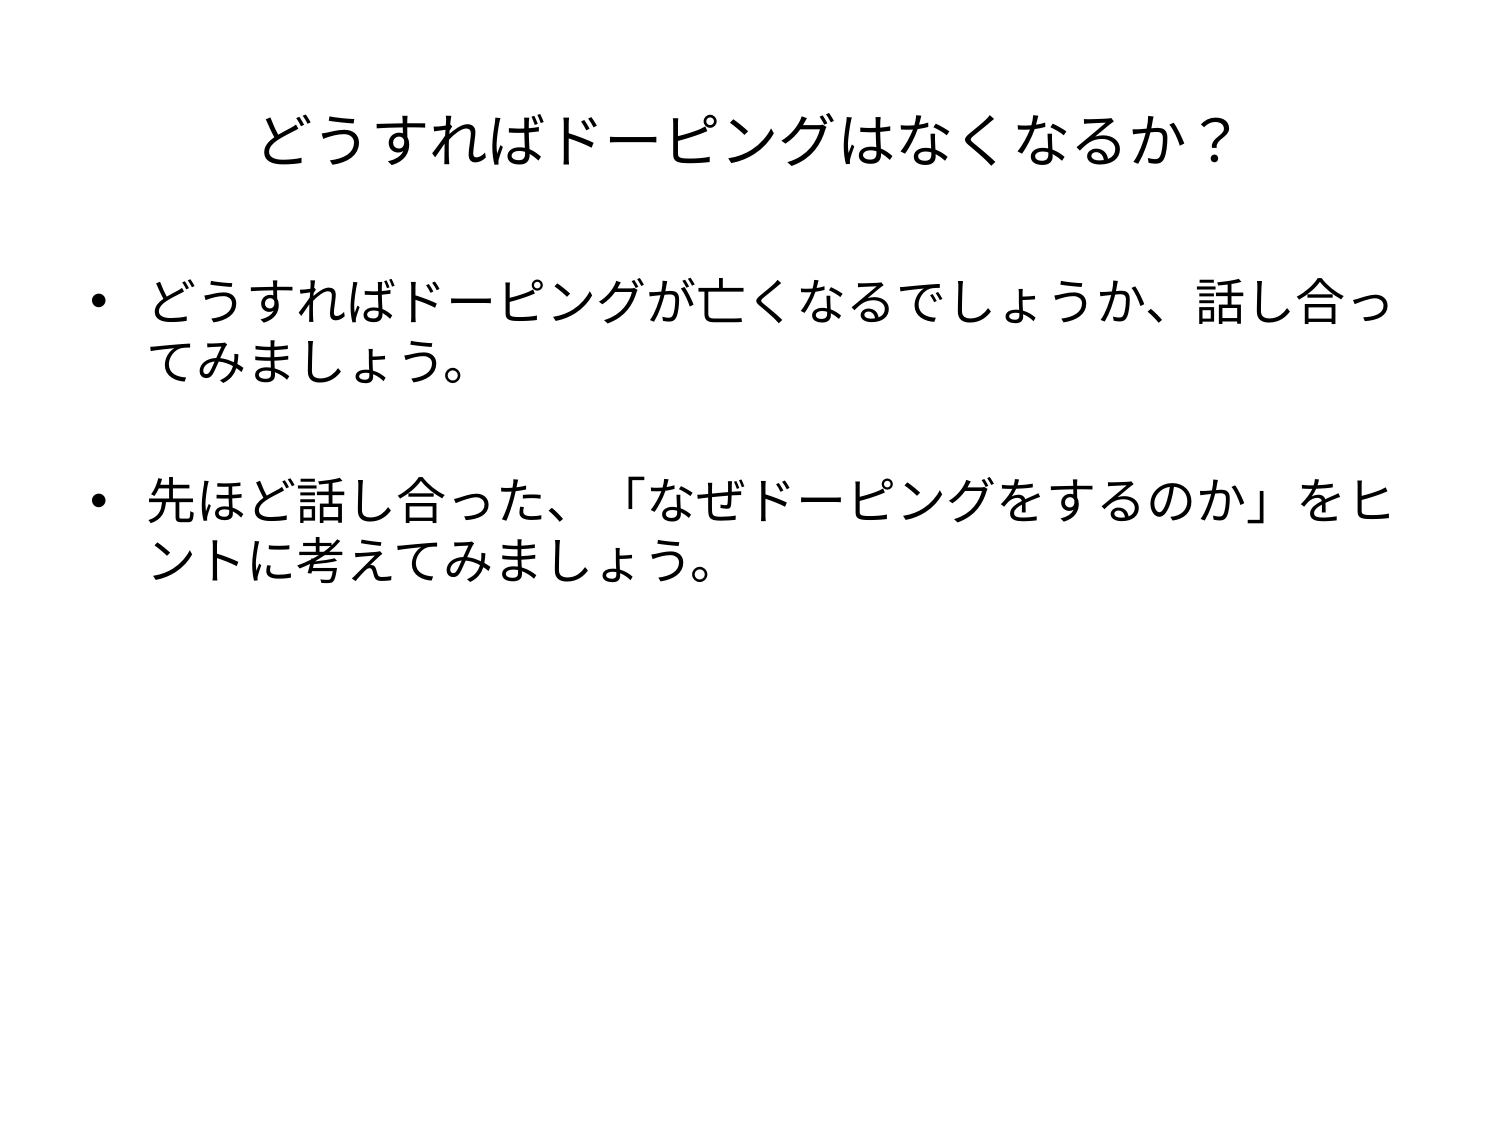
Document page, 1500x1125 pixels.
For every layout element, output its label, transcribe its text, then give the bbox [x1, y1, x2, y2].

title どうすればドーピングはなくなるか？ [75, 45, 1425, 233]
list どうすればドーピングが亡くなるでしょうか、話し合ってみましょう。 先ほど話し合った、「なぜドーピングをするのか」をヒントに考えてみましょう。 [75, 262, 1425, 1005]
